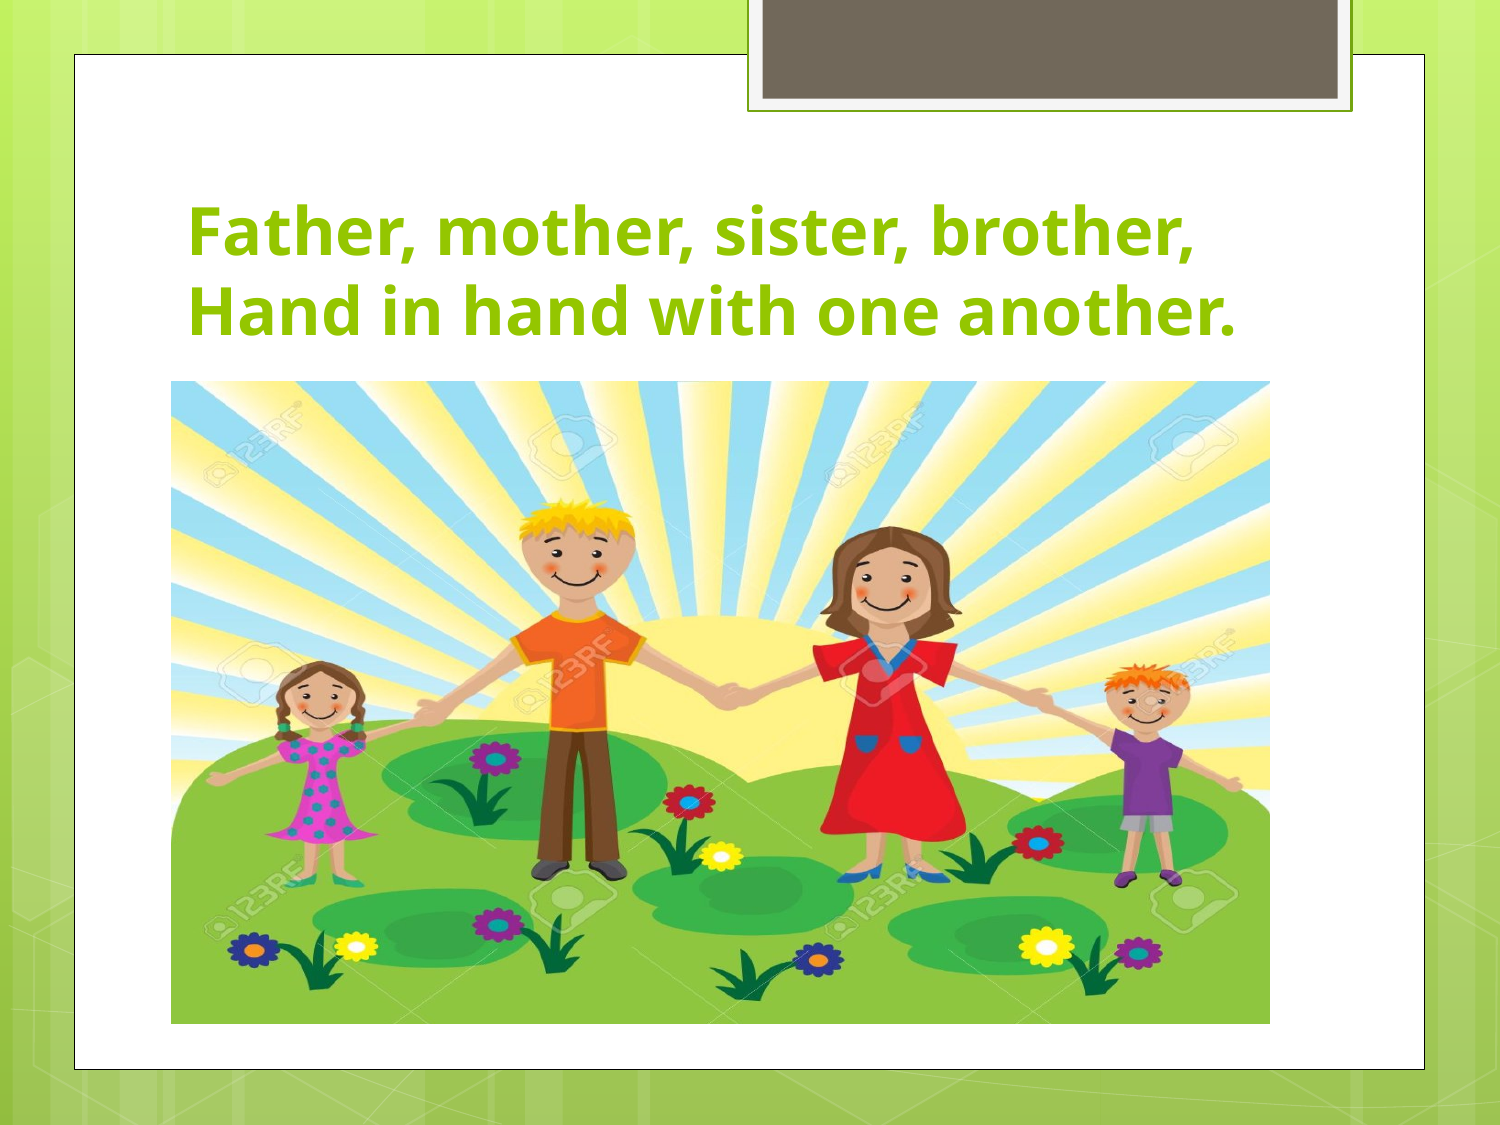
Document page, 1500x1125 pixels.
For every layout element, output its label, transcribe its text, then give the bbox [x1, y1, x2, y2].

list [170, 380, 1270, 1024]
title Father, mother, sister, brother, Hand in hand with one another. [171, 168, 1324, 357]
